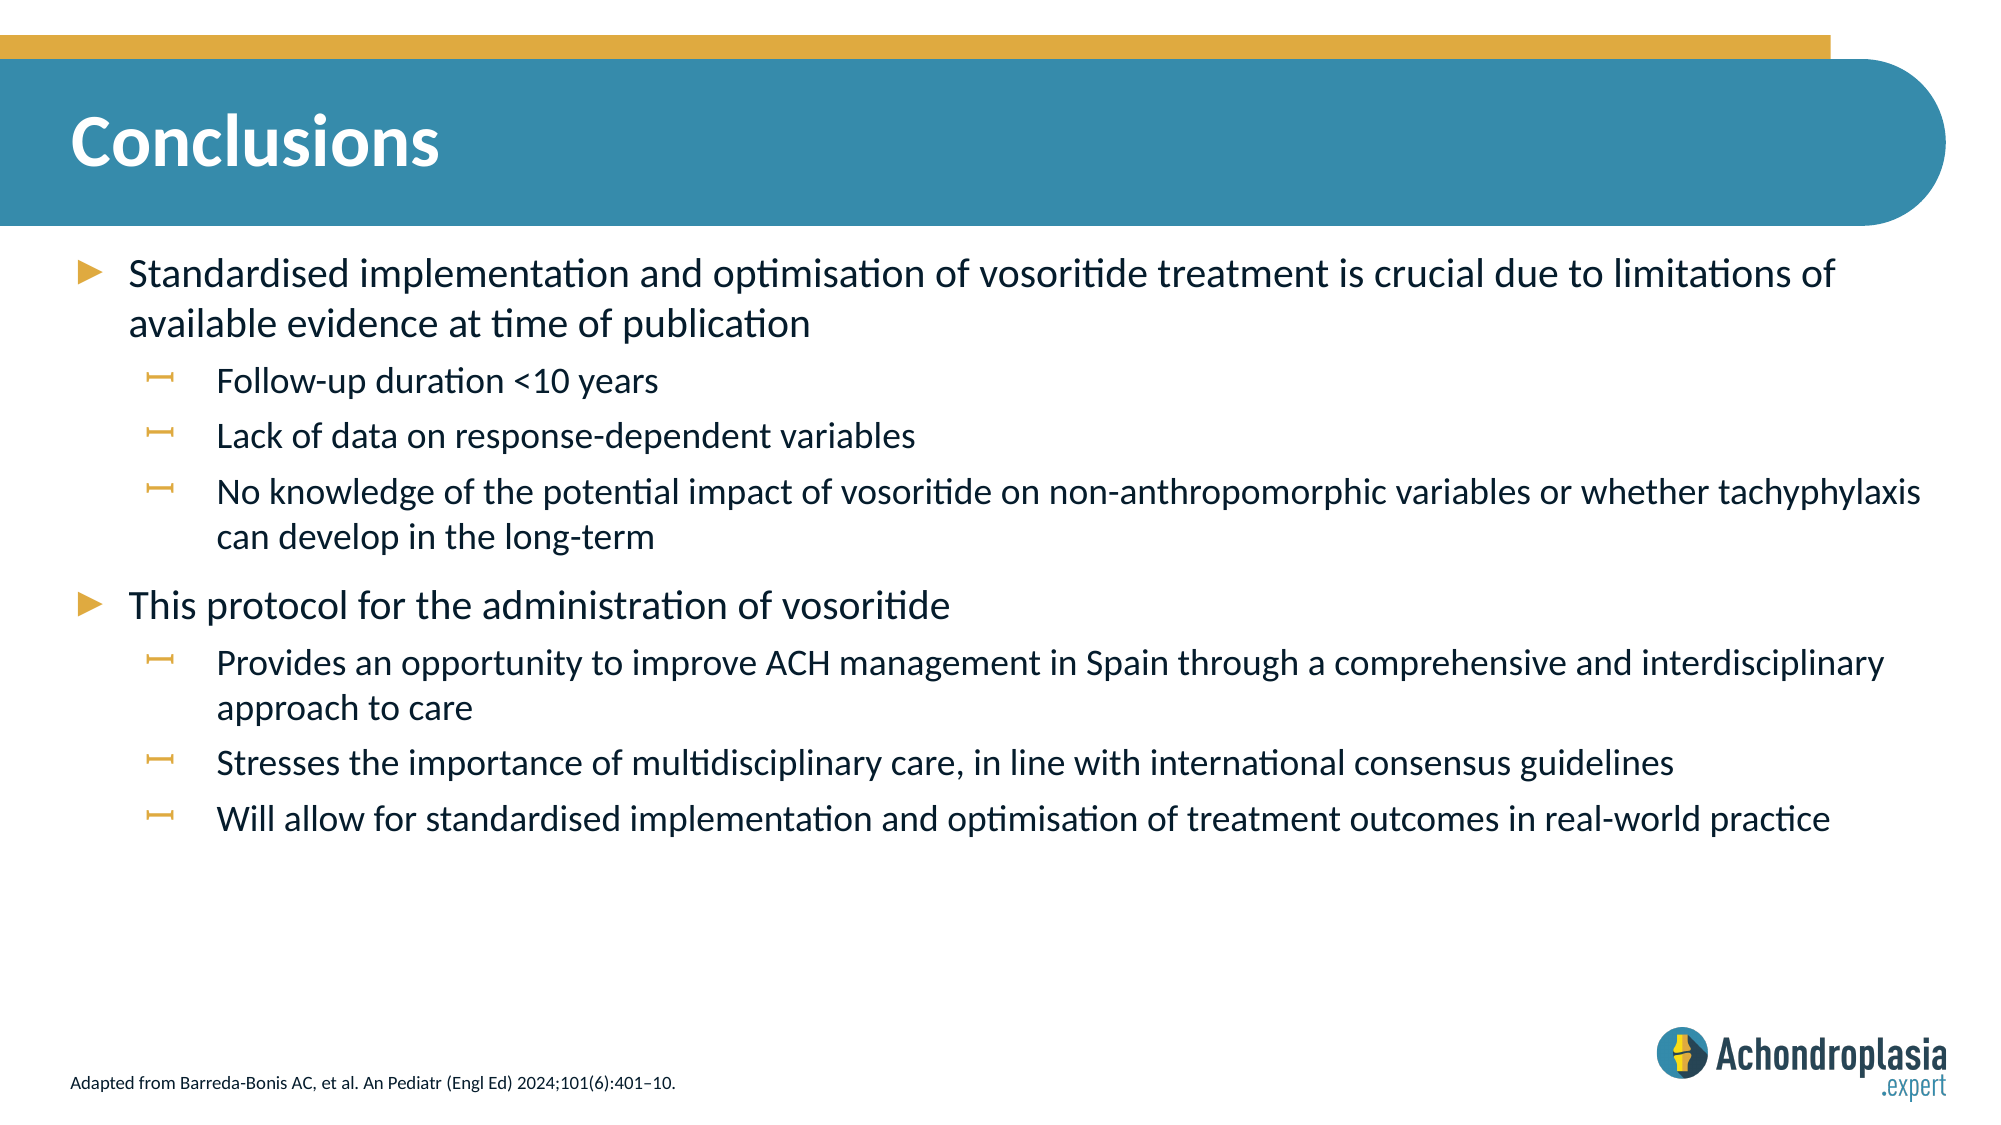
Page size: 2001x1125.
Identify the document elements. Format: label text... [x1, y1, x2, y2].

picture [1656, 1027, 1947, 1102]
list Standardised implementation and optimisation of vosoritide treatment is crucial due to limitations of available evidence at time of publication Follow-up duration <10 years Lack of data on response-dependent variables No knowledge of the potential impact of vosoritide on non-anthropomorphic variables or whether tachyphylaxis can develop in the long-term This protocol for the administration of vosoritide Provides an opportunity to improve ACH management in Spain through a comprehensive and interdisciplinary approach to care Stresses the importance of multidisciplinary care, in line with international consensus guidelines Will allow for standardised implementation and optimisation of treatment outcomes in real-world practice [55, 237, 1945, 982]
footer Adapted from Barreda-Bonis AC, et al. An Pediatr (Engl Ed) 2024;101(6):401–10. [55, 1005, 1656, 1102]
title Conclusions [56, 59, 1888, 225]
